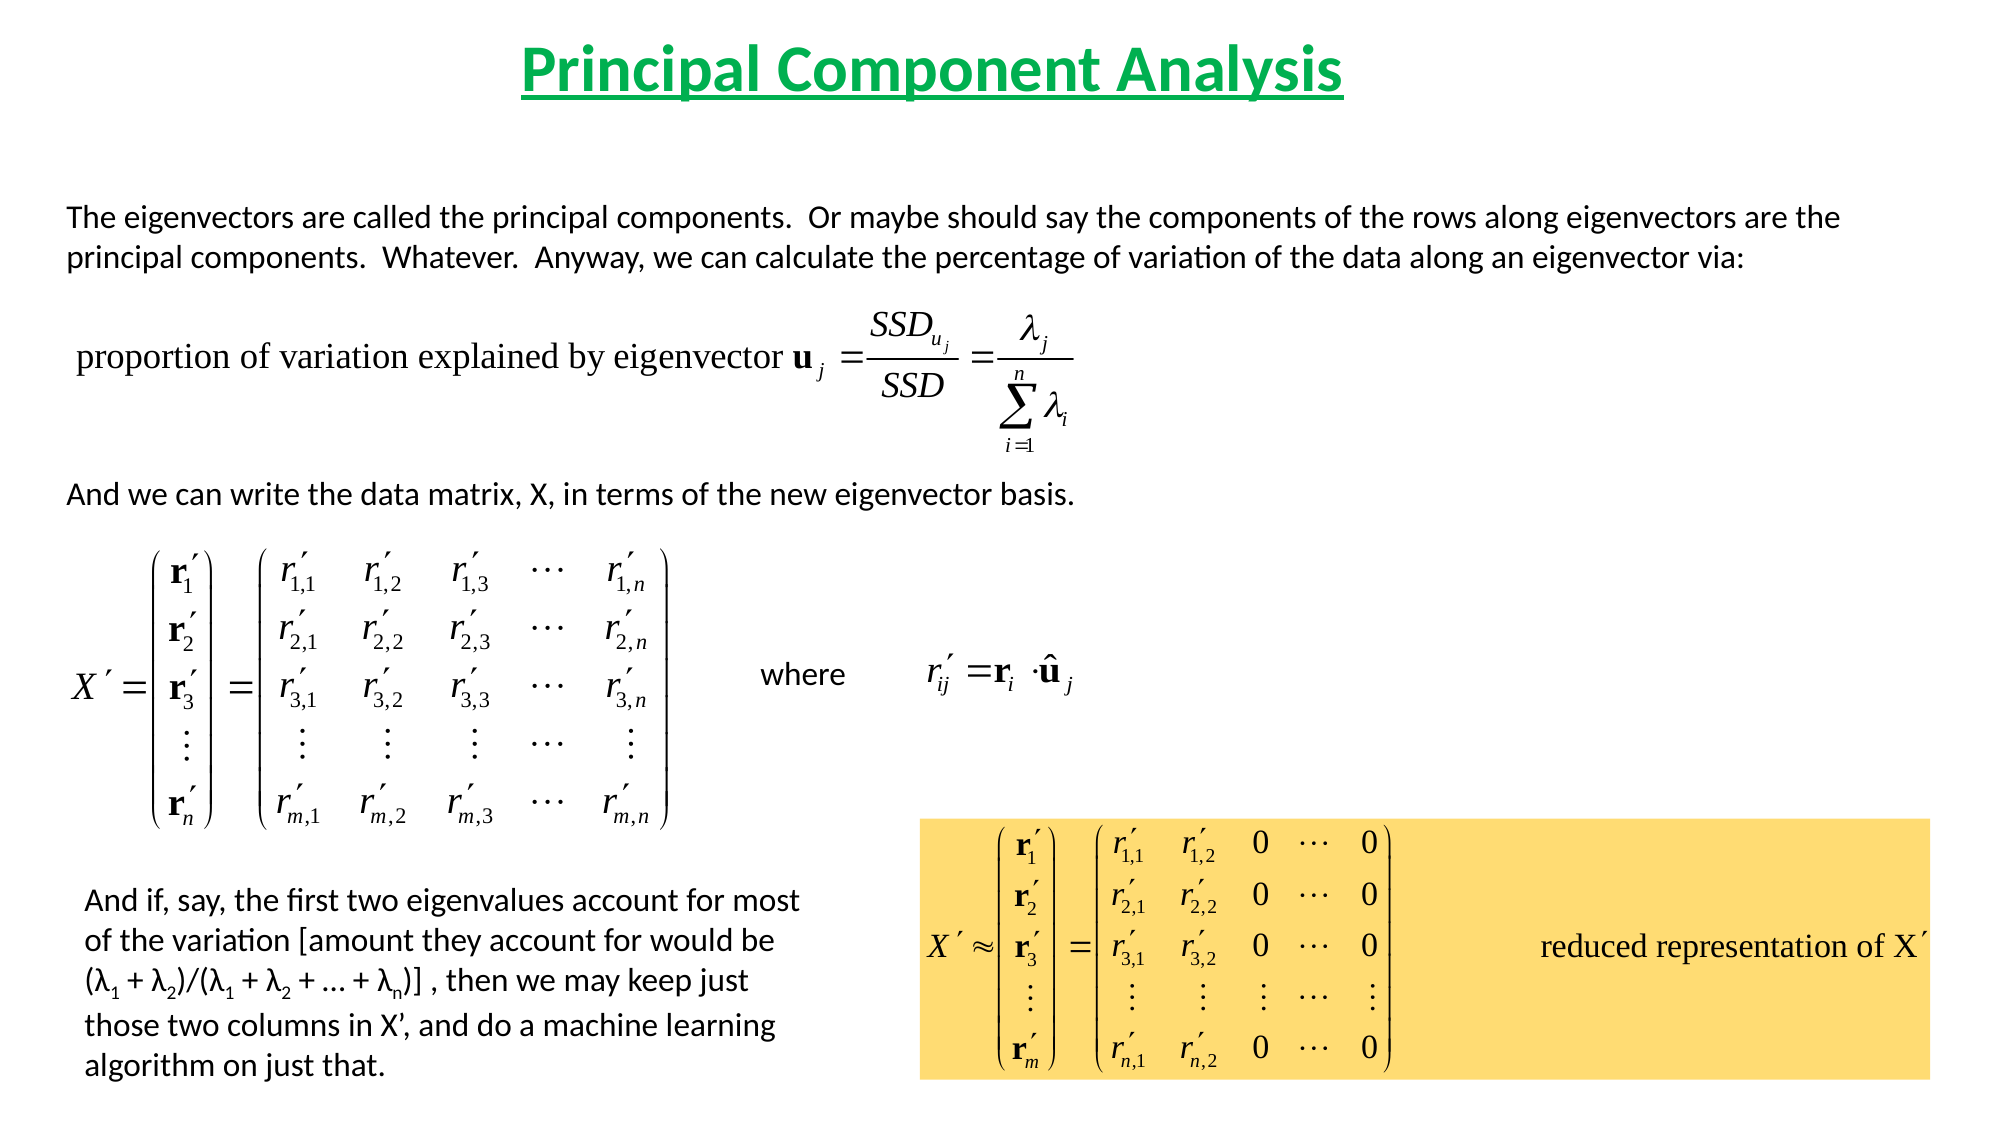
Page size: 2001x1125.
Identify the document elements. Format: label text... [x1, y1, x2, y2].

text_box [70, 300, 1080, 461]
text_box Principal Component Analysis [506, 16, 1376, 112]
text_box where [745, 644, 906, 700]
text_box And we can write the data matrix, X, in terms of the new eigenvector basis. [51, 464, 1178, 520]
text_box The eigenvectors are called the principal components. Or maybe should say the components of the rows along eigenvectors are the principal components. Whatever. Anyway, we can calculate the percentage of variation of the data along an eigenvector via: [51, 187, 1946, 283]
text_box And if, say, the first two eigenvalues account for most of the variation [amount they account for would be (λ1 + λ2)/(λ1 + λ2 + … + λn)] , then we may keep just those two columns in X’, and do a machine learning algorithm on just that. [69, 870, 829, 1091]
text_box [63, 541, 681, 839]
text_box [919, 644, 1081, 705]
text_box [919, 818, 1931, 1080]
